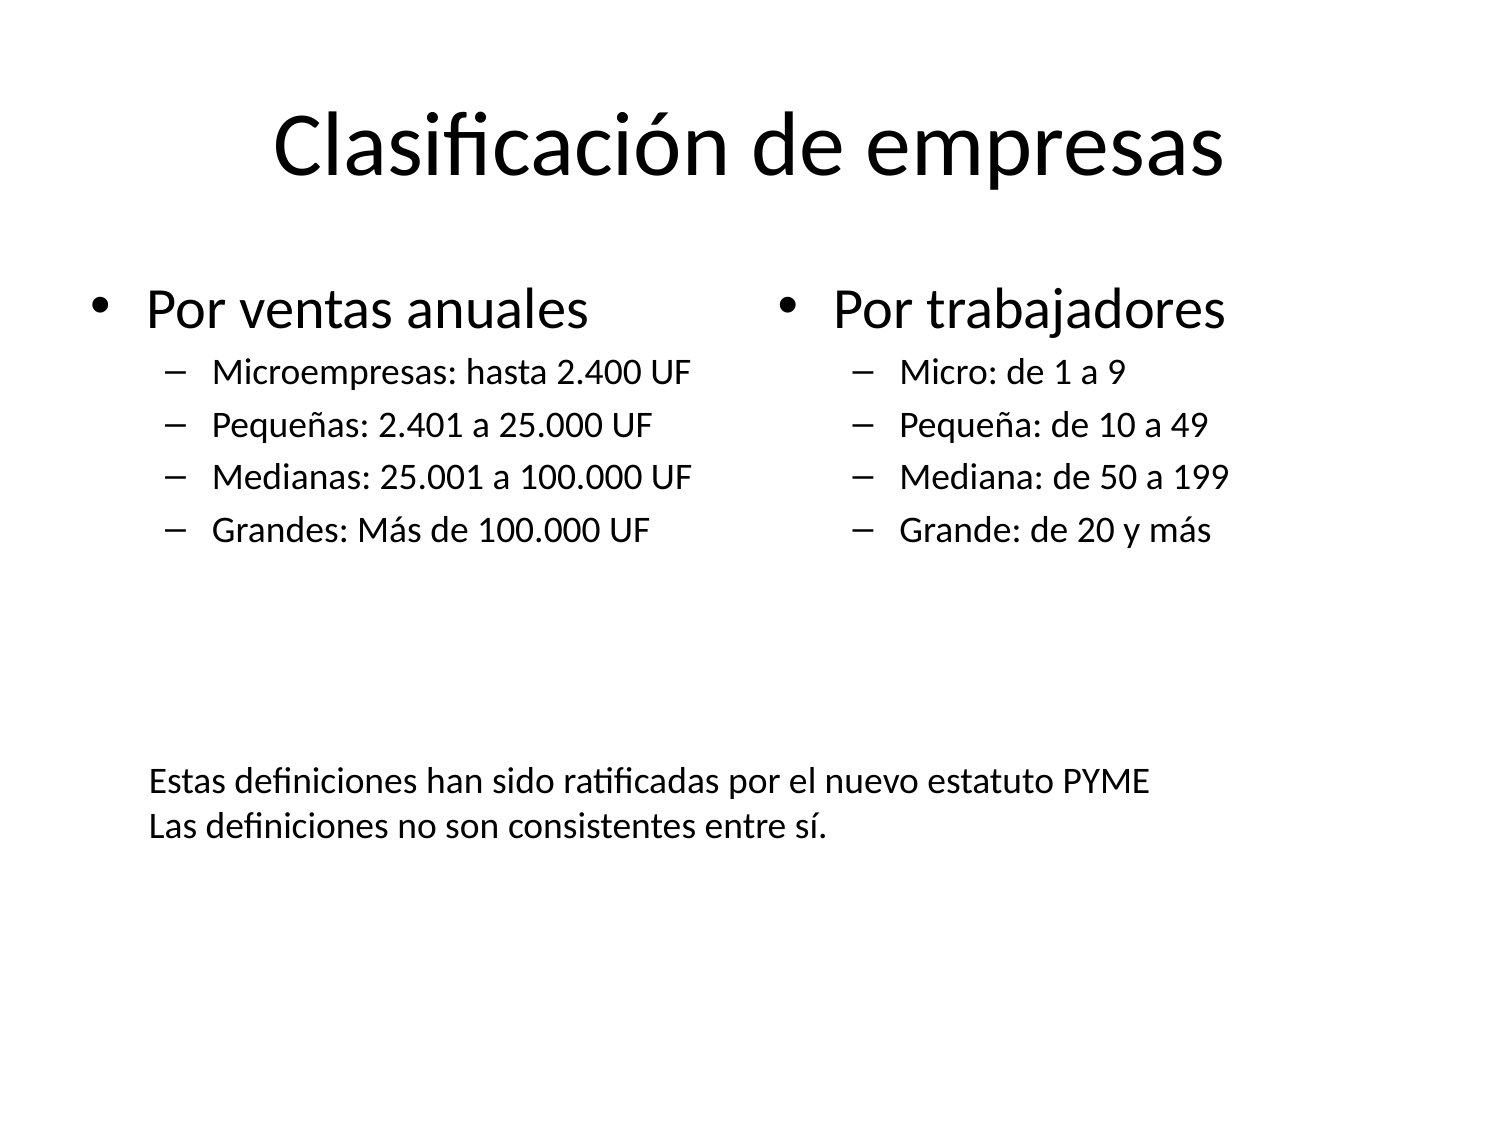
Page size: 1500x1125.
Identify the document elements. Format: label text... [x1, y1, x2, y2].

text_box Estas definiciones han sido ratificadas por el nuevo estatuto PYME Las definiciones no son consistentes entre sí. [134, 748, 1257, 854]
list Por ventas anuales Microempresas: hasta 2.400 UF Pequeñas: 2.401 a 25.000 UF Medianas: 25.001 a 100.000 UF Grandes: Más de 100.000 UF [75, 262, 738, 618]
title Clasificación de empresas [75, 45, 1425, 233]
list Por trabajadores Micro: de 1 a 9 Pequeña: de 10 a 49 Mediana: de 50 a 199 Grande: de 20 y más [762, 262, 1425, 618]
